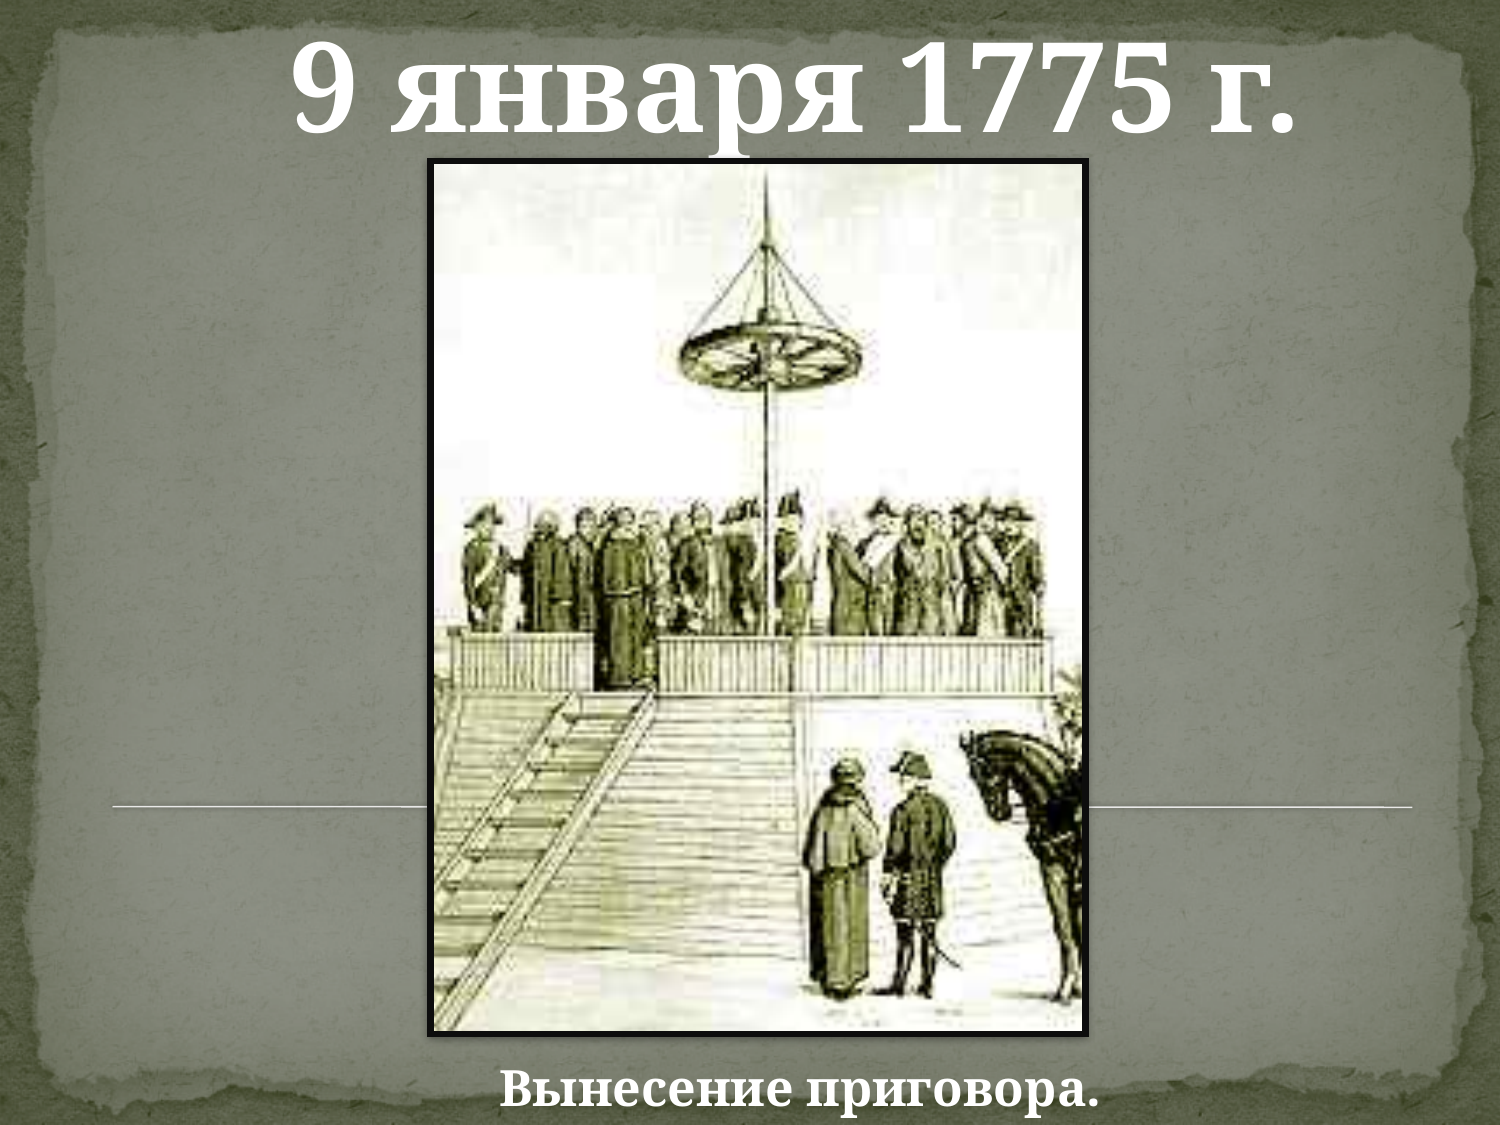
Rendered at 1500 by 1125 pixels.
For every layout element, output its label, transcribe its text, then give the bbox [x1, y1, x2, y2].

text_box Вынесение приговора. [475, 1049, 1117, 1124]
picture [433, 163, 1084, 1033]
text_box 9 января 1775 г. [274, 0, 1382, 165]
